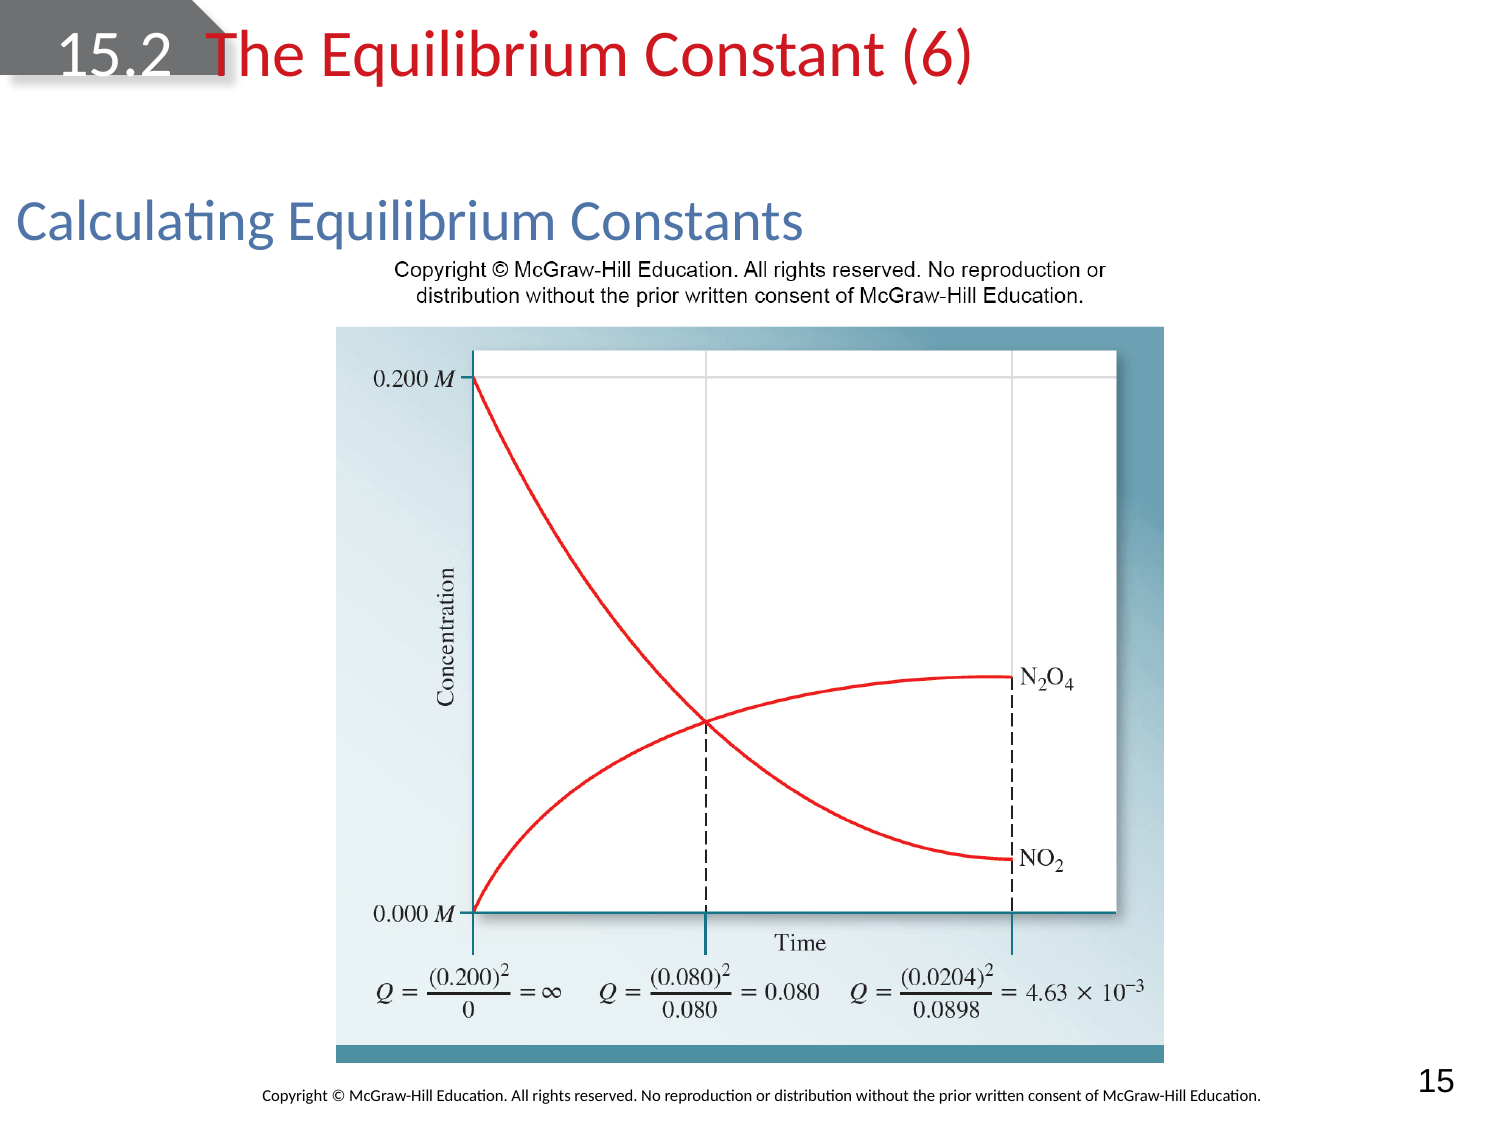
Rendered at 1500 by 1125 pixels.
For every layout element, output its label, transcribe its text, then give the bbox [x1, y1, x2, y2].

picture [336, 261, 1164, 1063]
title 15.2 The Equilibrium Constant (6) [3, 2, 1488, 100]
list Calculating Equilibrium Constants [1, 174, 1498, 250]
